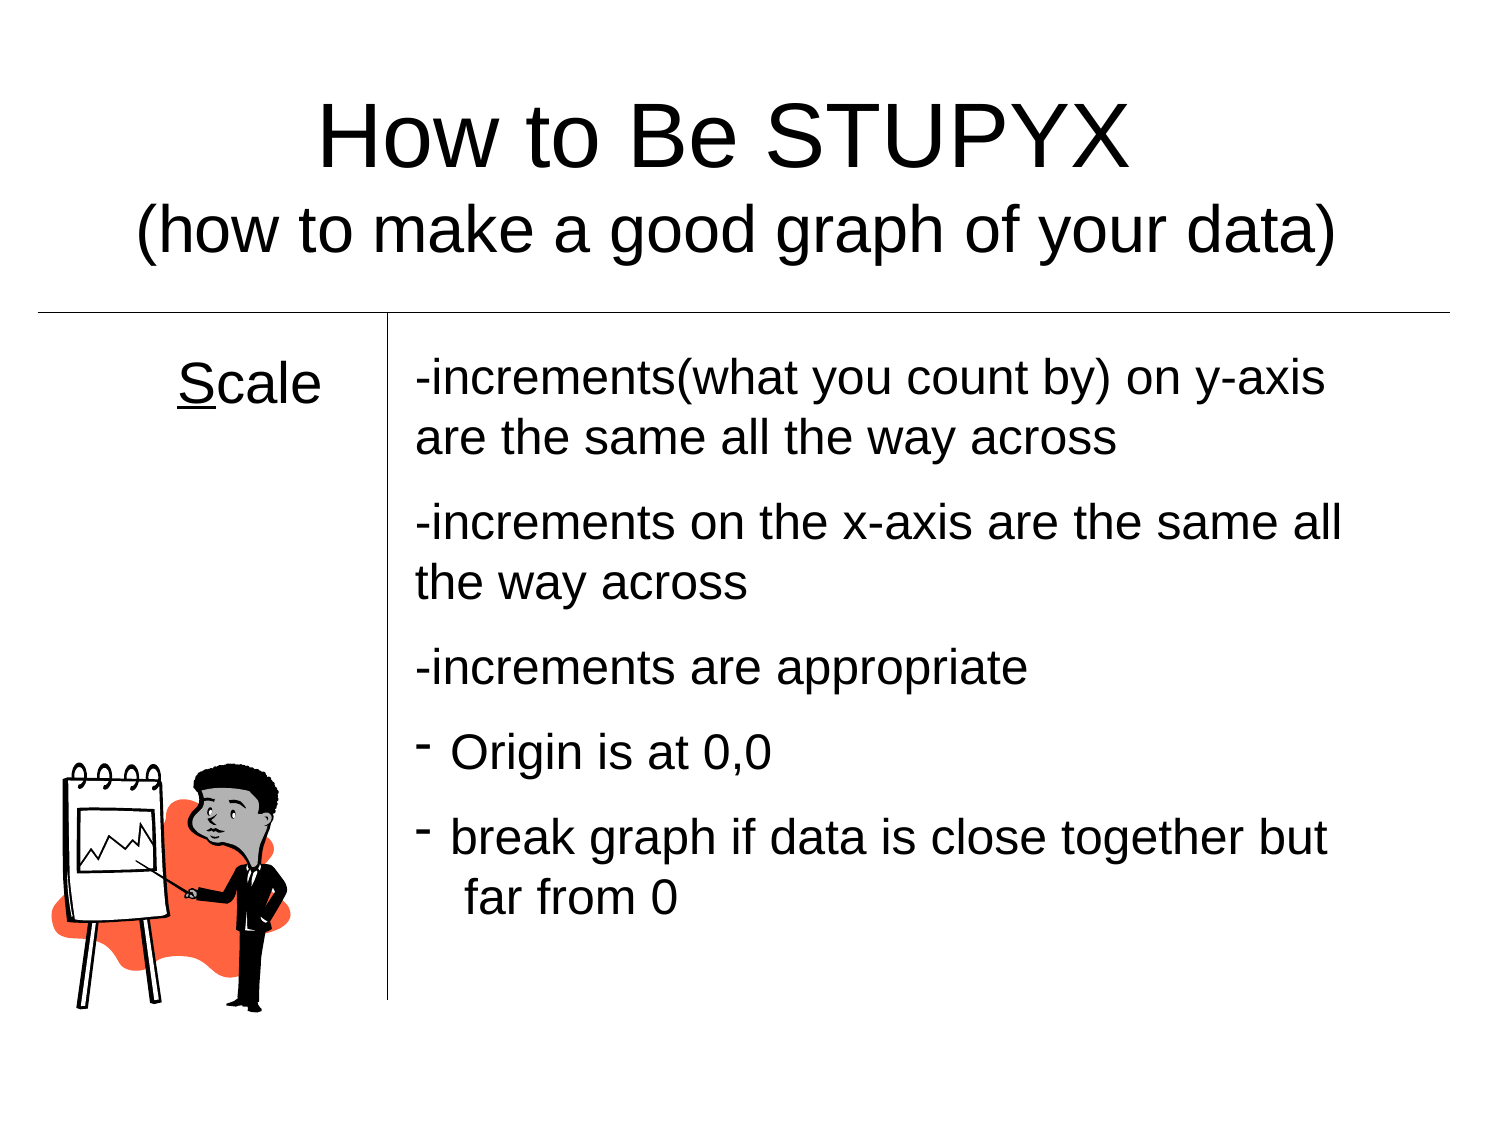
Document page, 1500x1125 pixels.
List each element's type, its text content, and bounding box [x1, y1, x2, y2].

picture [49, 762, 292, 1013]
title How to Be STUPYX (how to make a good graph of your data) [99, 49, 1376, 292]
text_box -increments(what you count by) on y-axis are the same all the way across -increments on the x-axis are the same all the way across -increments are appropriate Origin is at 0,0 break graph if data is close together but far from 0 [399, 337, 1425, 1005]
text_box Scale [162, 337, 383, 423]
text_box Scale [391, 337, 399, 423]
